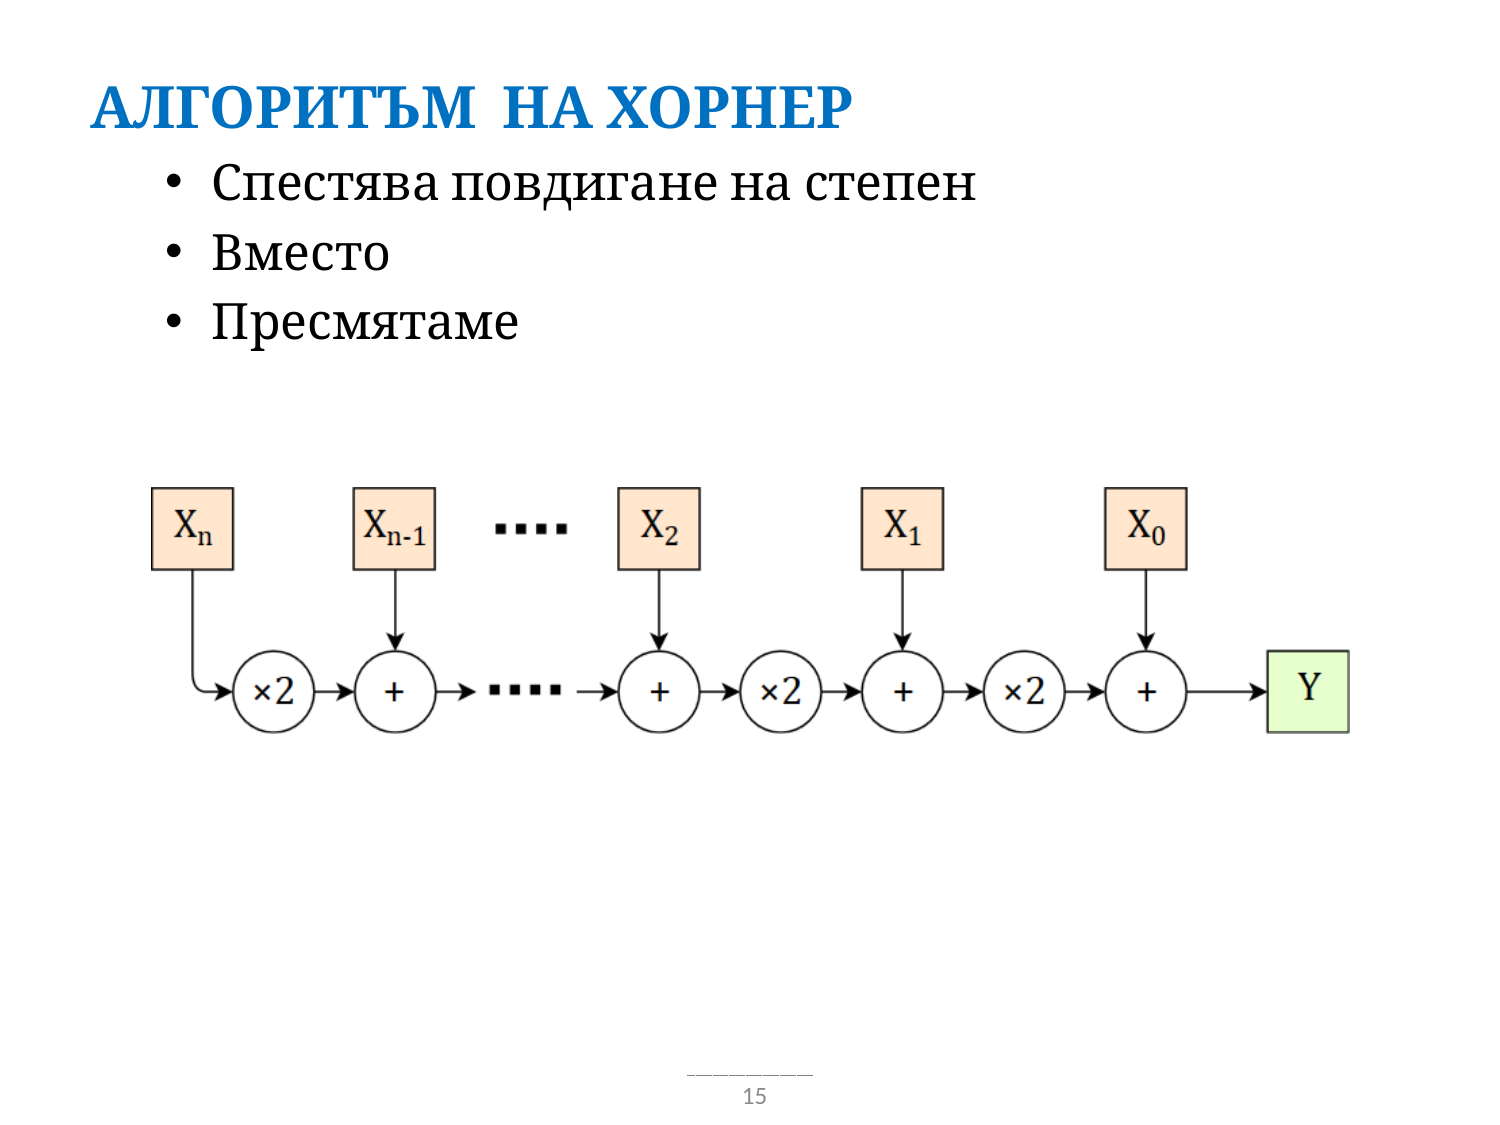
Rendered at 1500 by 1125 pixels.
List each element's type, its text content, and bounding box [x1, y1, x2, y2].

slide_number 15 [579, 1065, 930, 1125]
picture [151, 487, 1351, 734]
